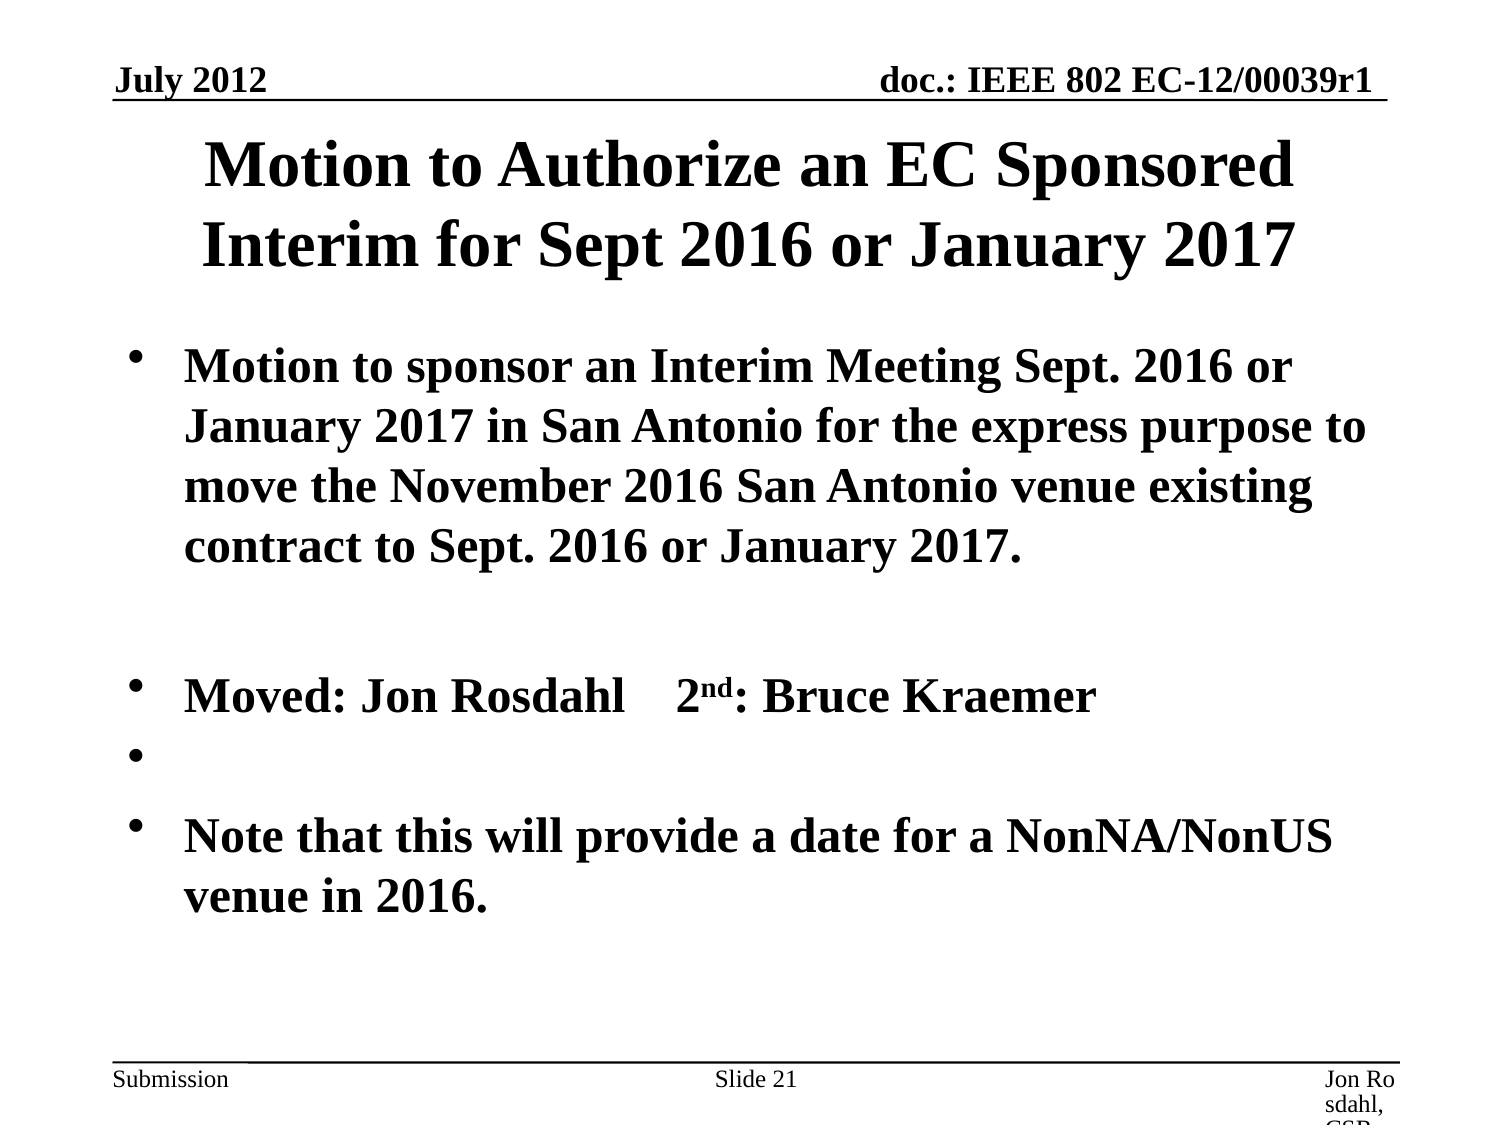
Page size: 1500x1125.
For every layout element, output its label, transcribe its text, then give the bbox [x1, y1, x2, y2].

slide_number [114, 54, 290, 101]
footer Jon Rosdahl, CSR [1324, 1061, 1402, 1093]
list Motion to sponsor an Interim Meeting Sept. 2016 or January 2017 in San Antonio for the express purpose to move the November 2016 San Antonio venue existing contract to Sept. 2016 or January 2017. Moved: Jon Rosdahl 2nd: Bruce Kraemer Note that this will provide a date for a NonNA/NonUS venue in 2016. [112, 324, 1388, 1051]
title Motion to Authorize an EC Sponsored Interim for Sept 2016 or January 2017 [112, 112, 1388, 288]
slide_number Slide 21 [712, 1061, 800, 1093]
